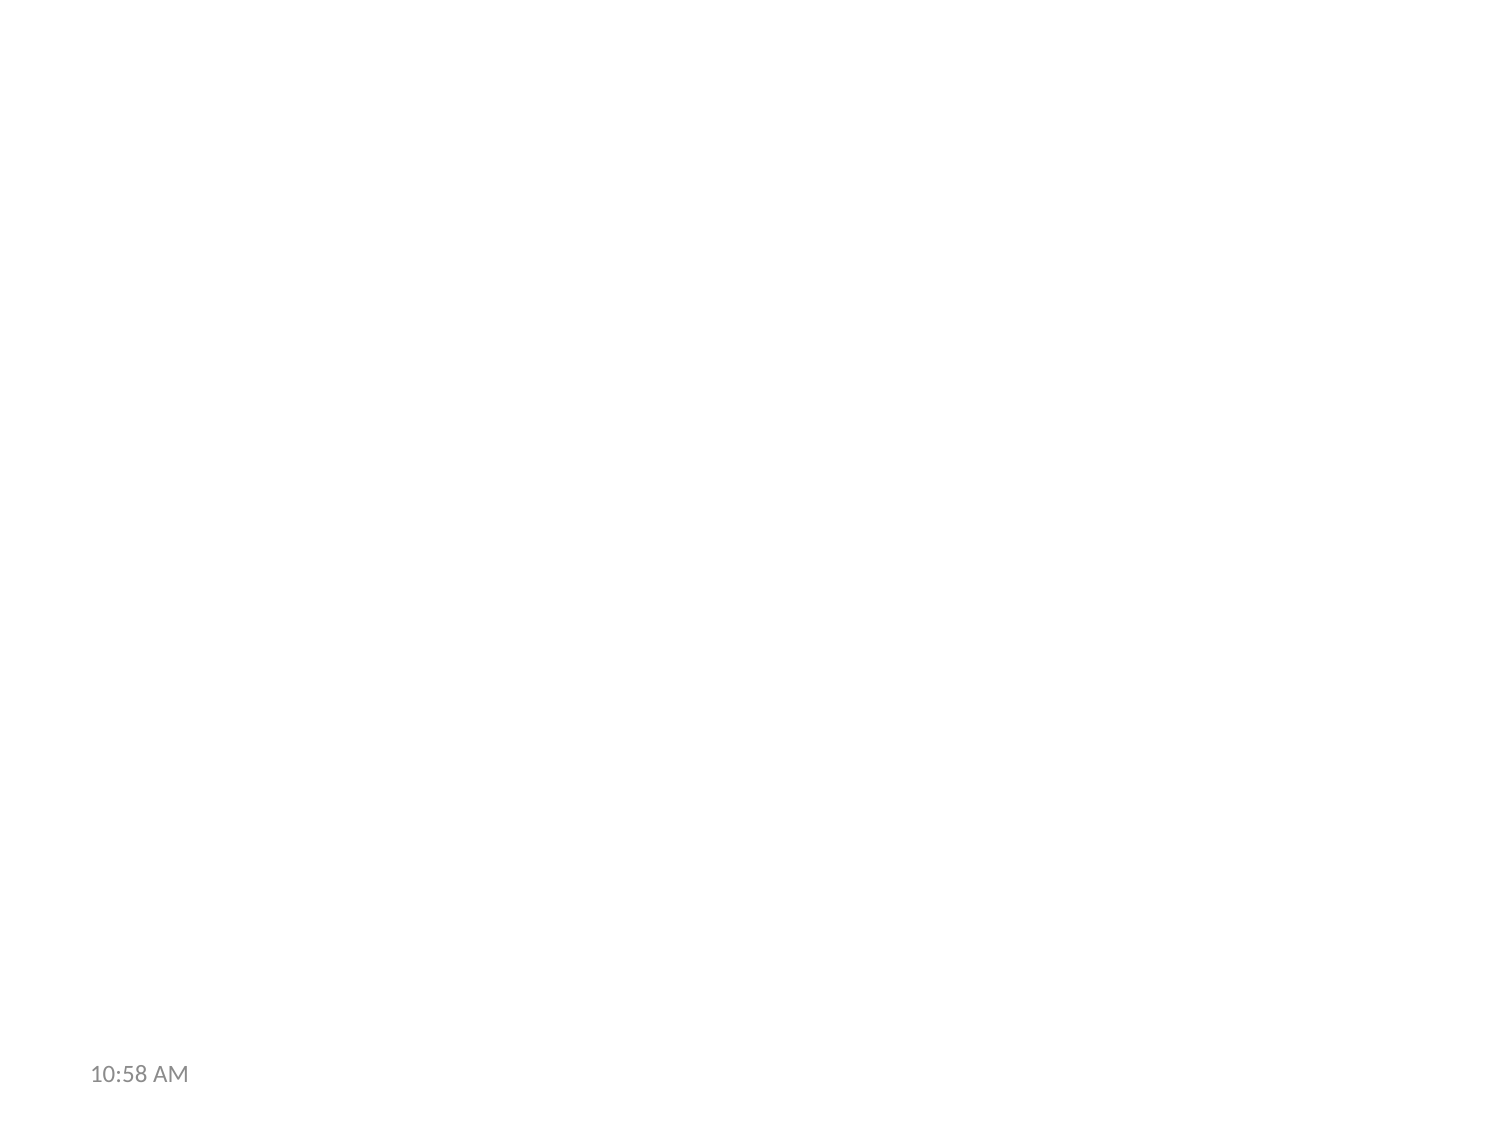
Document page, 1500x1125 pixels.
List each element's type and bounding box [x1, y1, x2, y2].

slide_number [75, 1042, 425, 1103]
